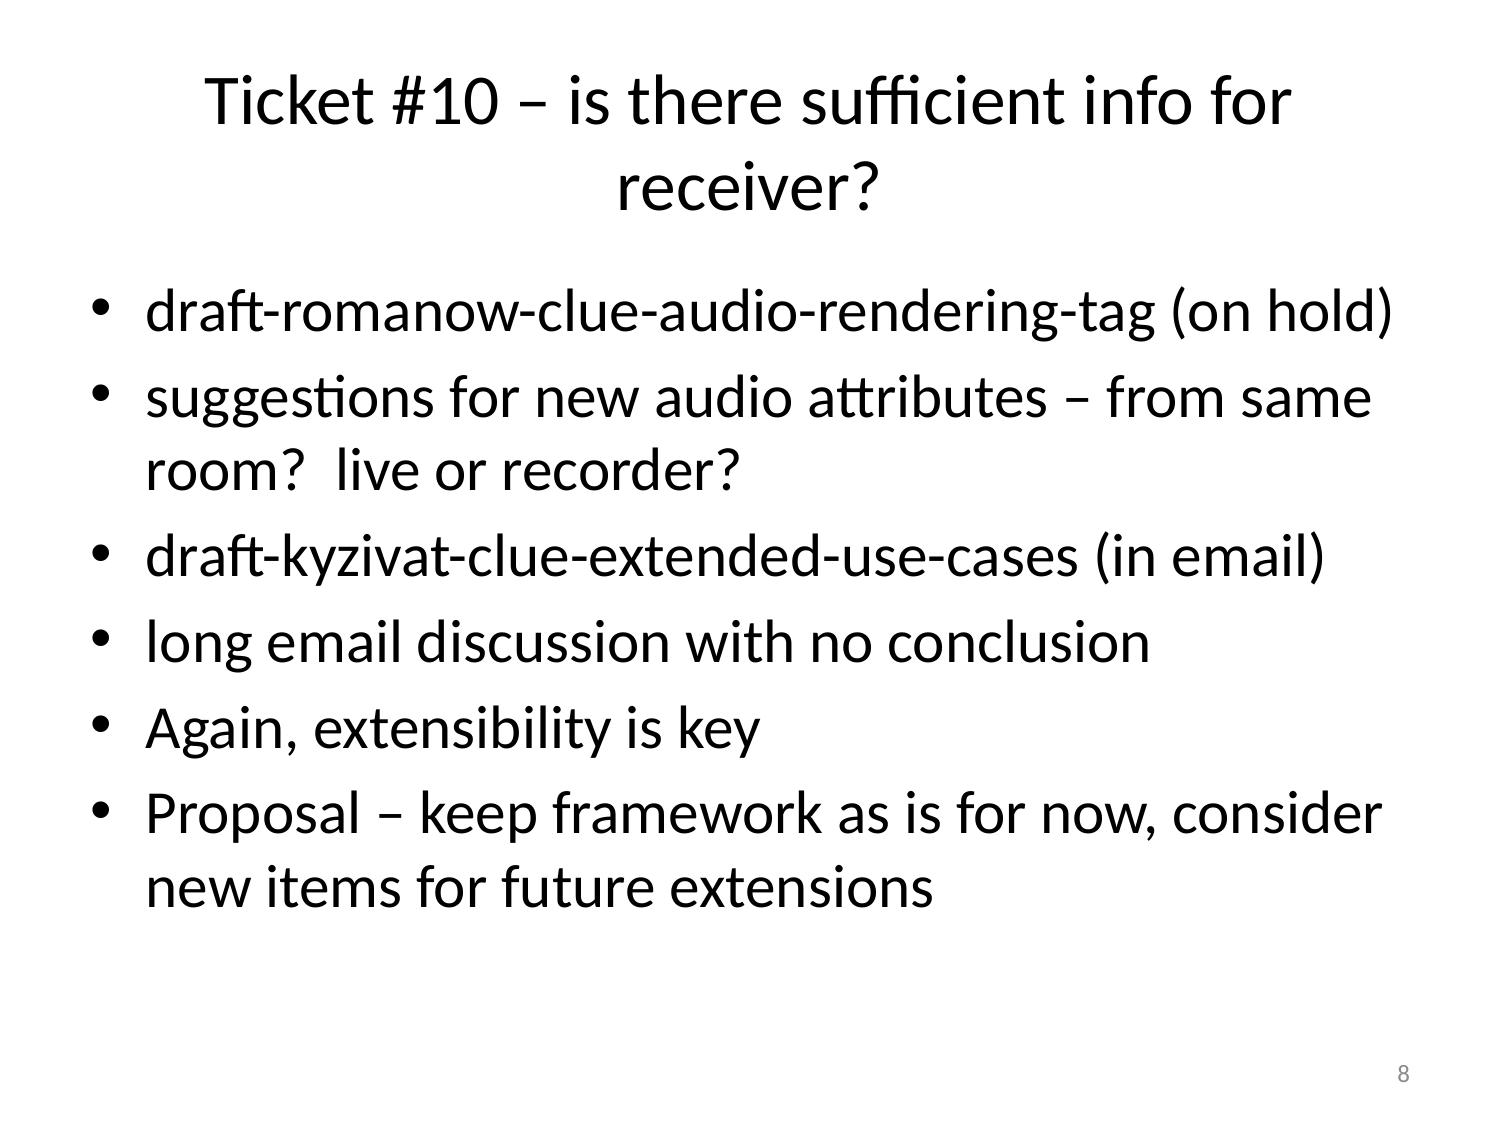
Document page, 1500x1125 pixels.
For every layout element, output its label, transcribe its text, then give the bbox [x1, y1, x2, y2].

list draft-romanow-clue-audio-rendering-tag (on hold) suggestions for new audio attributes – from same room? live or recorder? draft-kyzivat-clue-extended-use-cases (in email) long email discussion with no conclusion Again, extensibility is key Proposal – keep framework as is for now, consider new items for future extensions [75, 262, 1425, 1005]
title Ticket #10 – is there sufficient info for receiver? [75, 45, 1425, 233]
slide_number 8 [1074, 1042, 1425, 1103]
